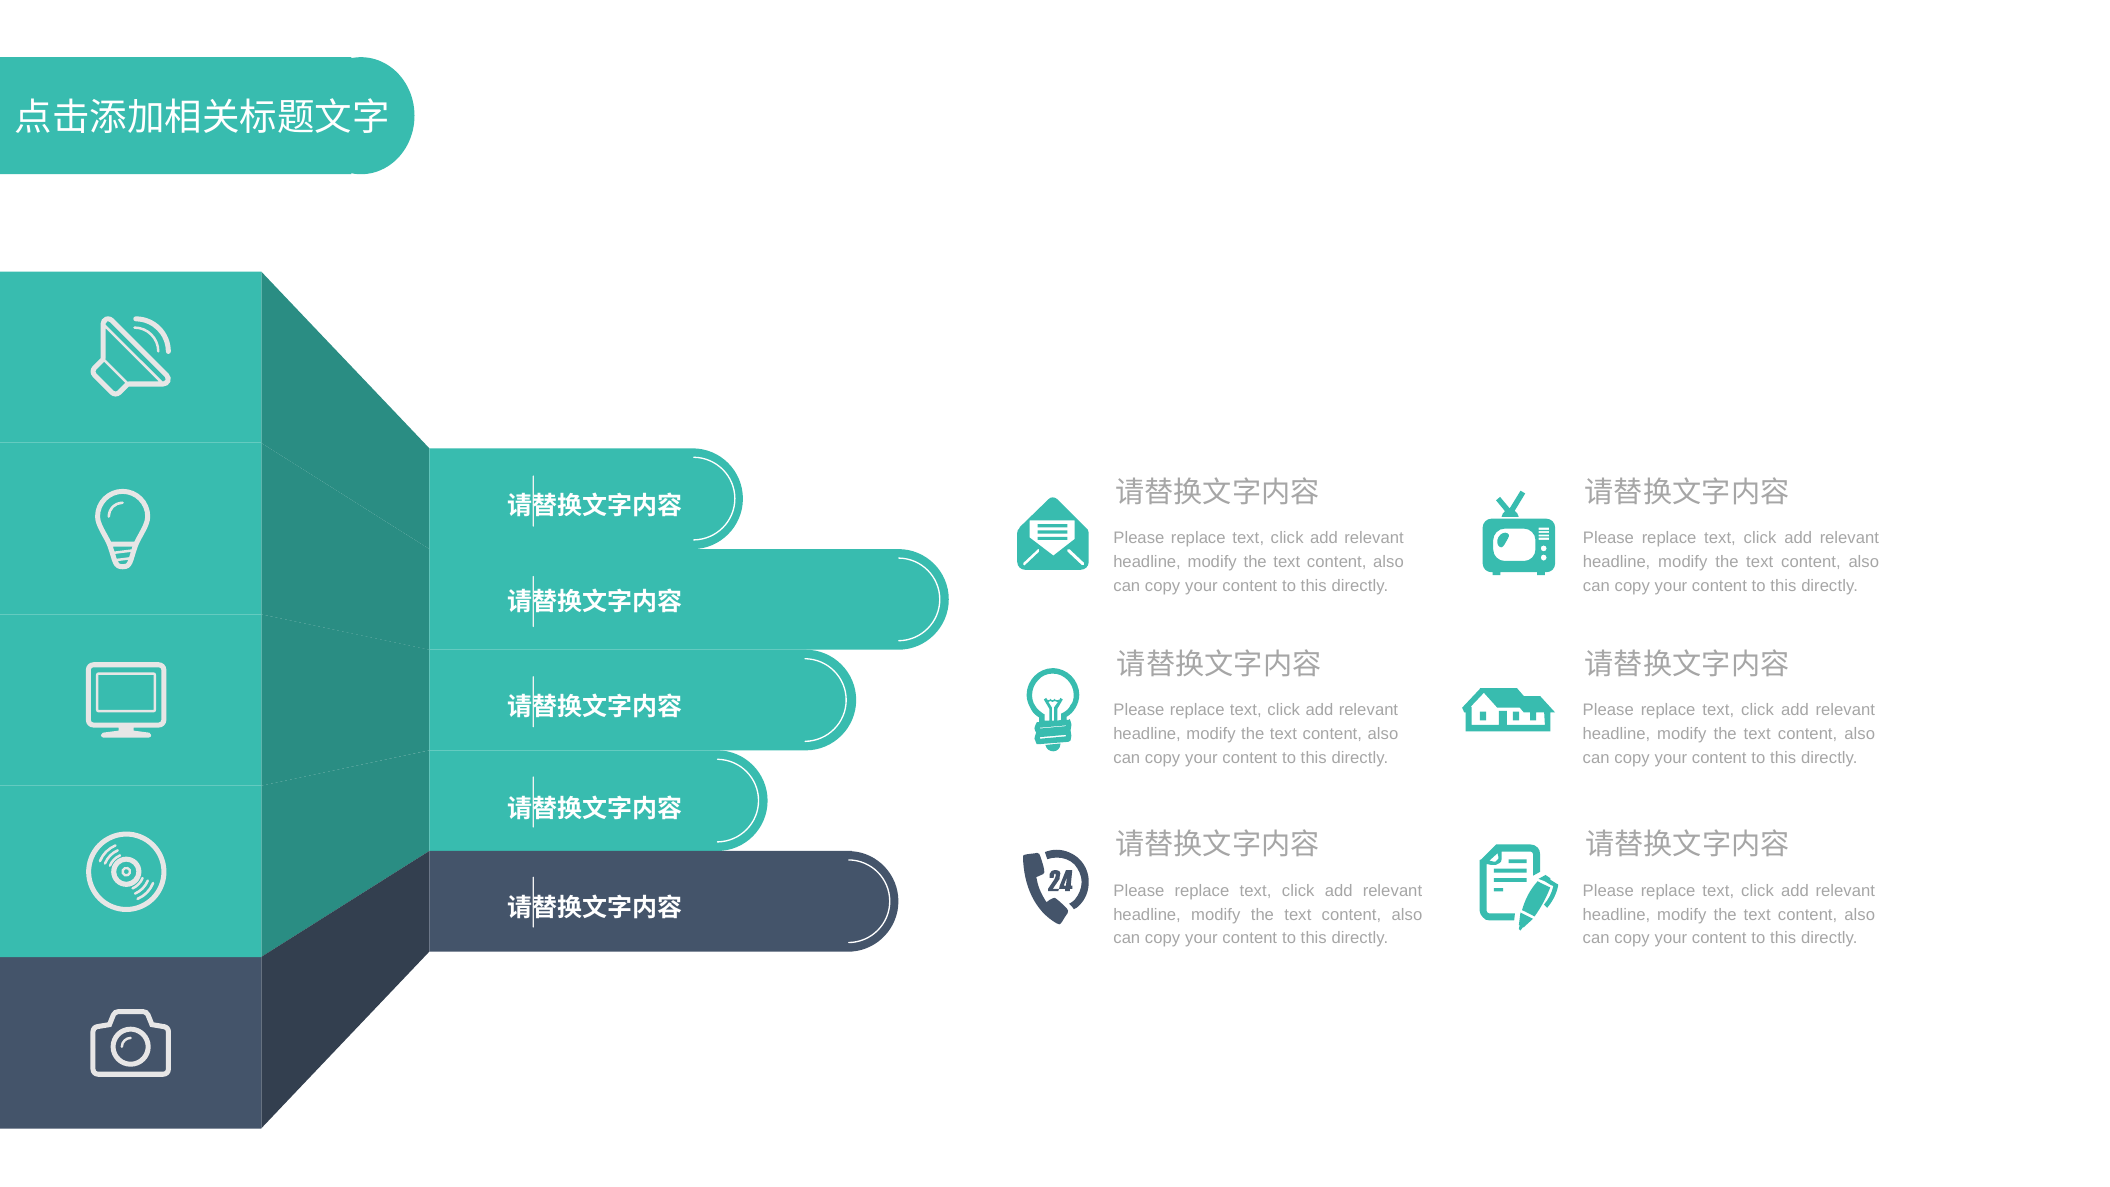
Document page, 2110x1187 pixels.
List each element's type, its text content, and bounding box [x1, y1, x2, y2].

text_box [1567, 811, 1891, 954]
text_box [1026, 668, 1080, 752]
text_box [1098, 811, 1438, 954]
text_box [1482, 518, 1556, 576]
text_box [1098, 458, 1419, 602]
text_box [1522, 874, 1559, 917]
text_box [1496, 490, 1526, 517]
text_box [1023, 852, 1069, 925]
text_box 点击添加相关标题文字 [0, 85, 415, 146]
text_box [1462, 688, 1556, 732]
text_box [1518, 912, 1534, 931]
text_box [1017, 497, 1089, 570]
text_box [0, 271, 949, 1129]
text_box [1044, 849, 1089, 910]
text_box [1098, 630, 1414, 774]
text_box [1479, 844, 1541, 921]
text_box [1567, 630, 1891, 774]
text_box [1568, 458, 1895, 602]
